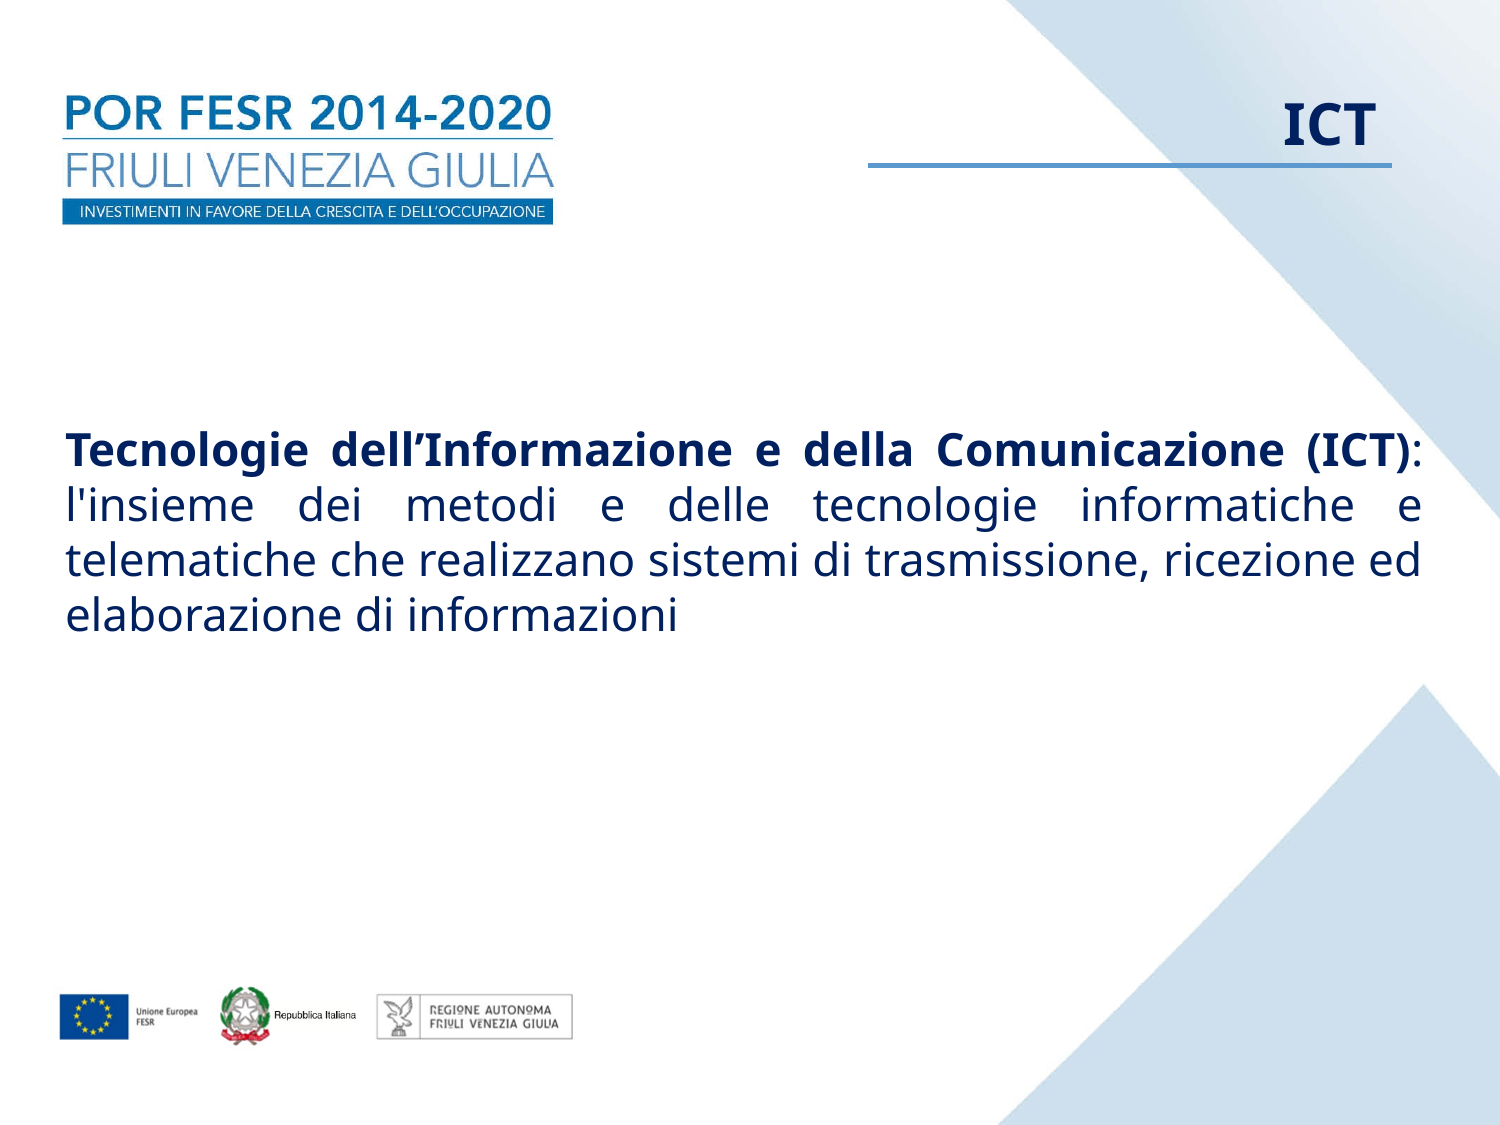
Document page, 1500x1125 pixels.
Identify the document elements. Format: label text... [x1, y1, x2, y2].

picture [0, 0, 1500, 1125]
text_box ICT [690, 79, 1393, 165]
text_box Tecnologie dell’Informazione e della Comunicazione (ICT): l'insieme dei metodi e delle tecnologie informatiche e telematiche che realizzano sistemi di trasmissione, ricezione ed elaborazione di informazioni [64, 420, 1424, 687]
